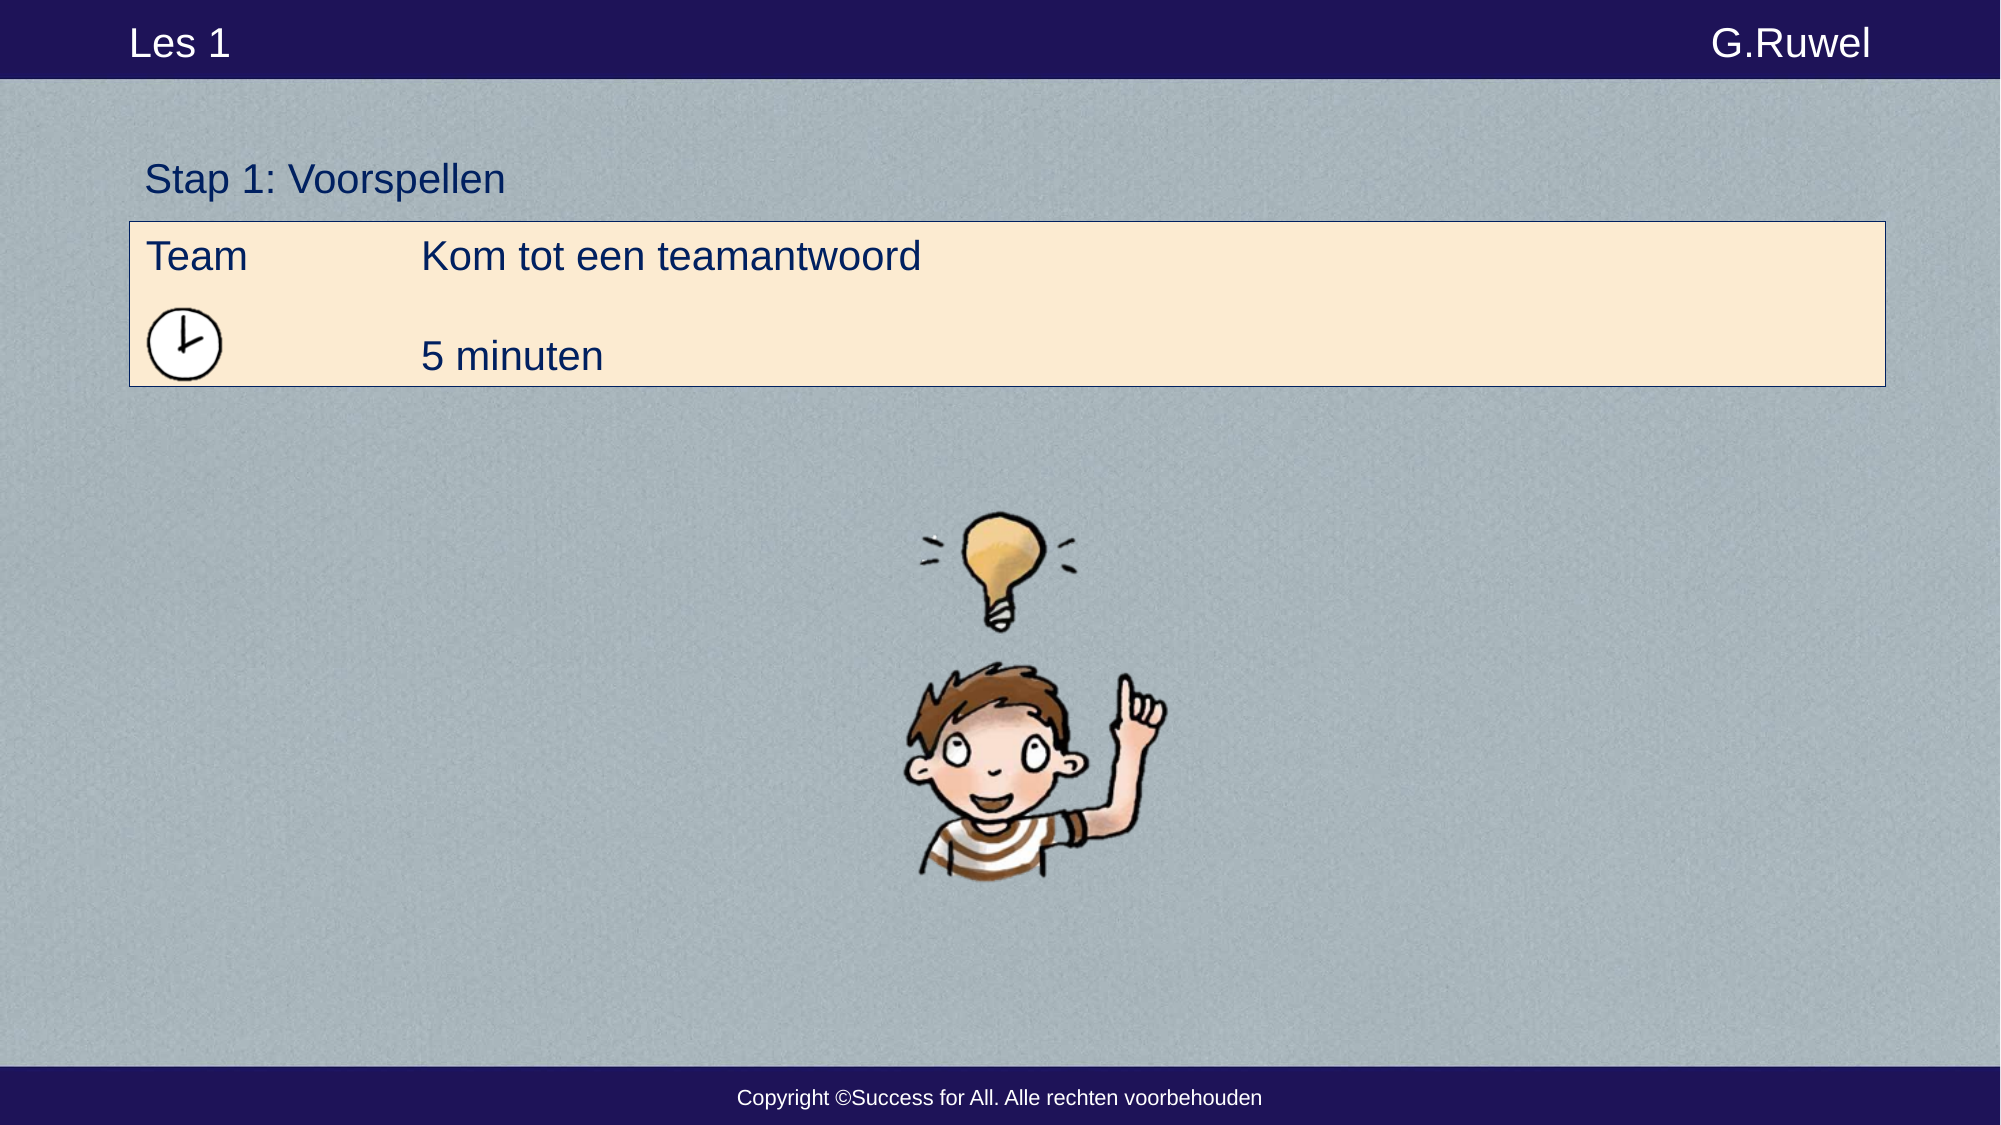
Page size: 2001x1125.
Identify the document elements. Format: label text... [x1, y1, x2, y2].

picture [0, 0, 2001, 1125]
text_box G.Ruwel [999, 8, 1886, 73]
text_box Stap 1: Voorspellen [129, 144, 922, 209]
text_box Les 1 [114, 8, 354, 73]
text_box Team Kom tot een teamantwoord 5 minuten [129, 221, 1886, 387]
text_box Copyright ©Success for All. Alle rechten voorbehouden [0, 1076, 2000, 1125]
